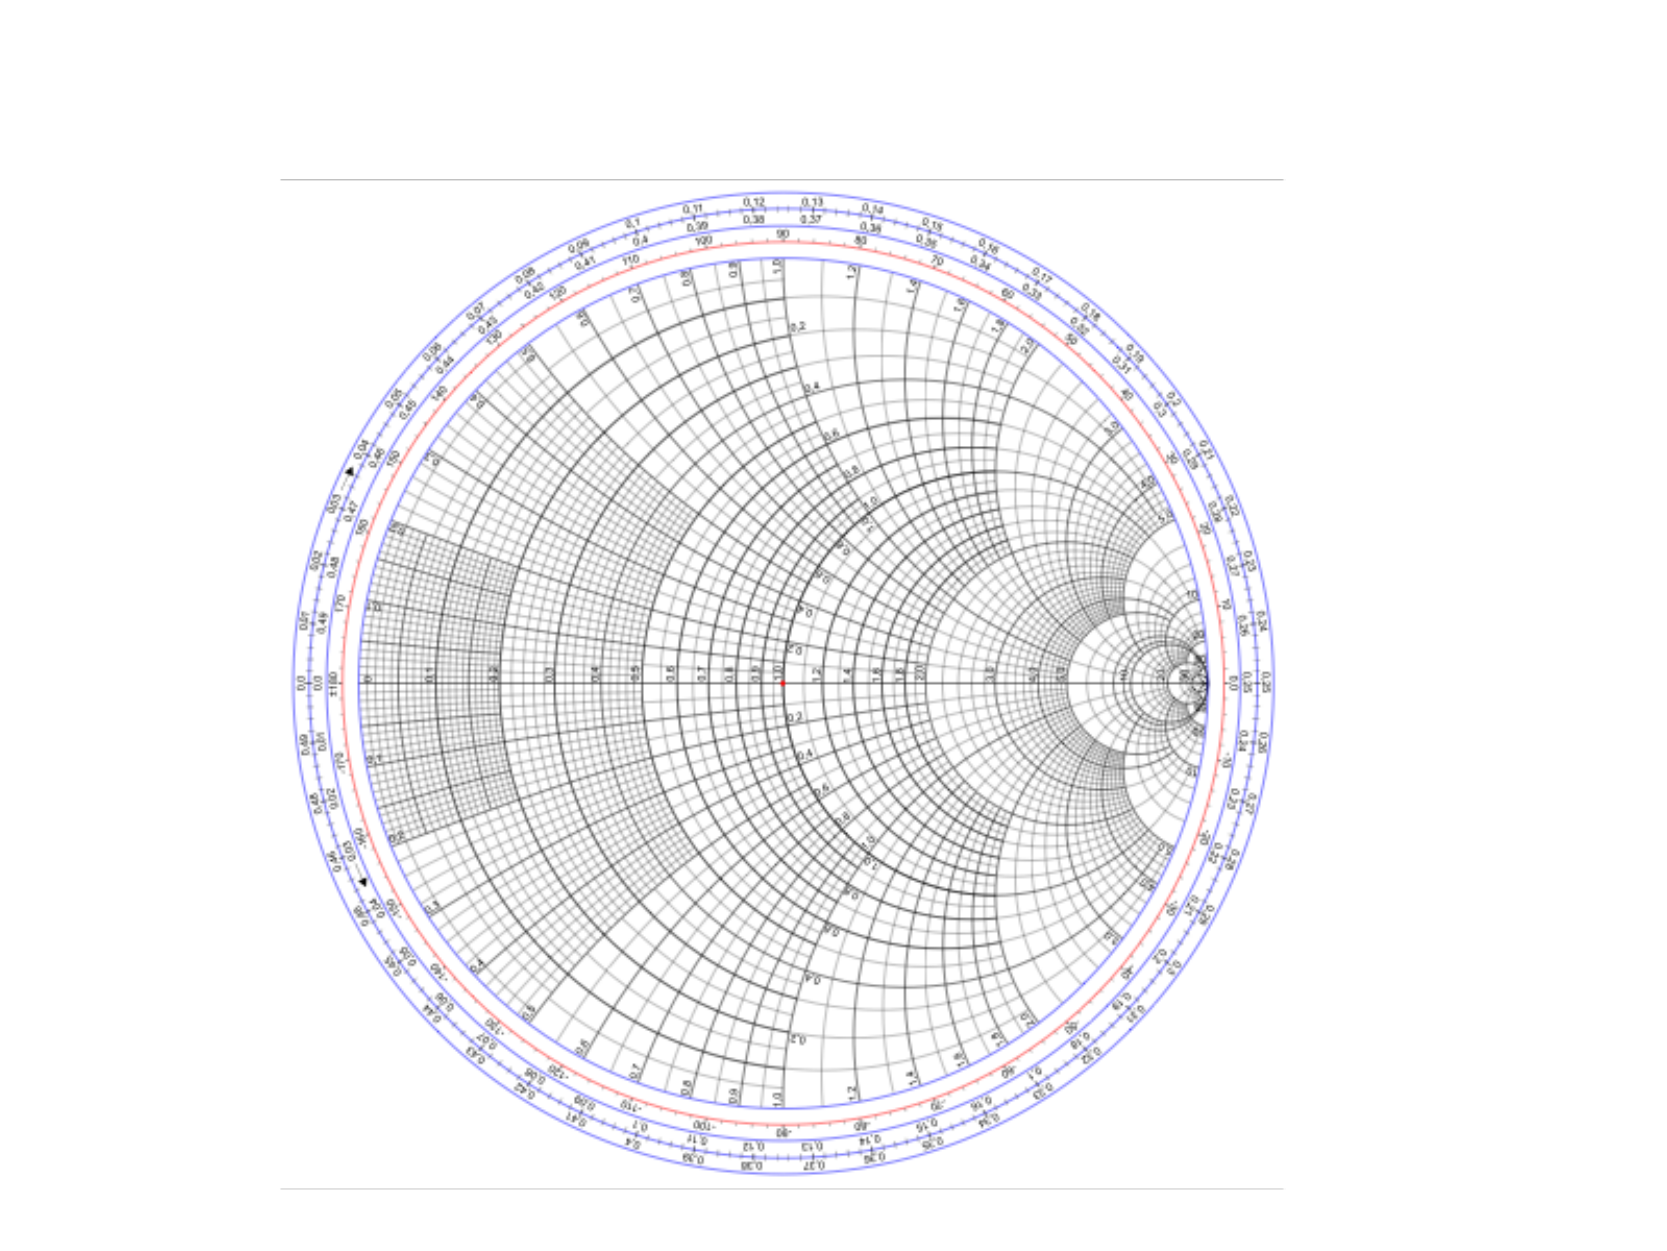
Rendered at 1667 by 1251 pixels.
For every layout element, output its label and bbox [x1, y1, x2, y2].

picture [278, 174, 1286, 1203]
